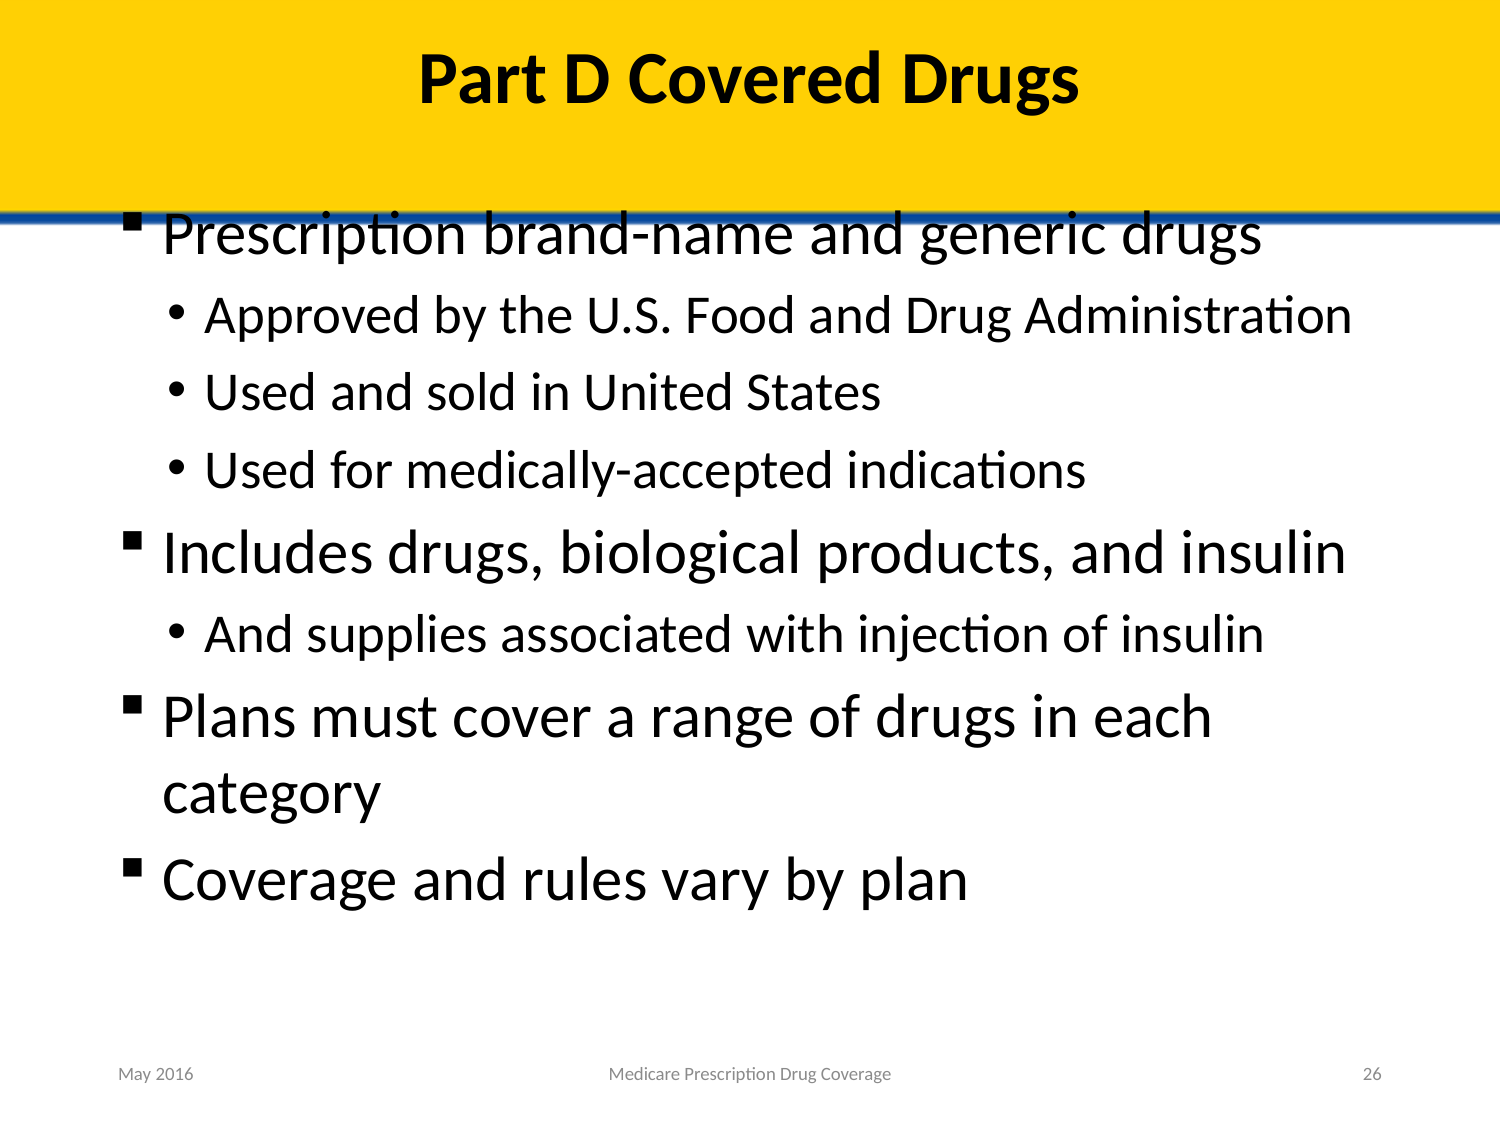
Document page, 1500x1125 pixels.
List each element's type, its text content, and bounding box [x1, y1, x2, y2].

slide_number 26 [1059, 1042, 1397, 1103]
picture [0, 157, 1500, 1125]
title Part D Covered Drugs [0, 2, 1500, 157]
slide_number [103, 1042, 441, 1103]
list Prescription brand-name and generic drugs Approved by the U.S. Food and Drug Administration Used and sold in United States Used for medically-accepted indications Includes drugs, biological products, and insulin And supplies associated with injection of insulin Plans must cover a range of drugs in each category Coverage and rules vary by plan [103, 184, 1397, 1014]
footer Medicare Prescription Drug Coverage [496, 1042, 1004, 1103]
